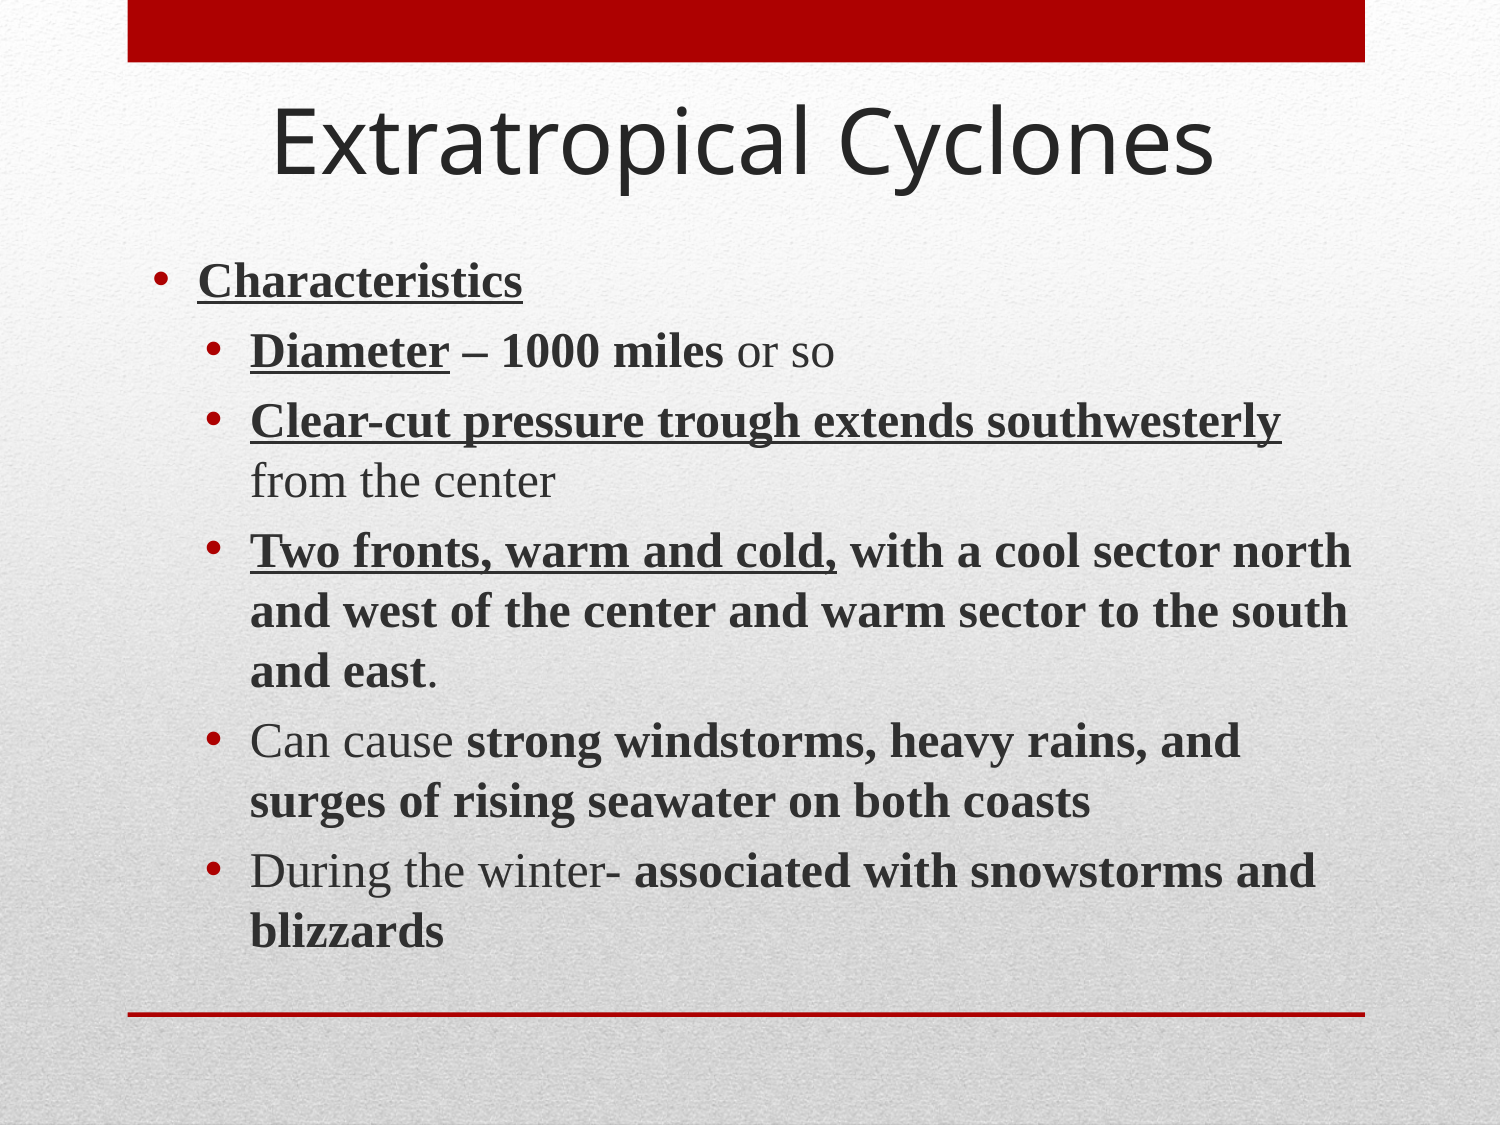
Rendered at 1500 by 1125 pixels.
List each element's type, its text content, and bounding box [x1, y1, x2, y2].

list Characteristics Diameter – 1000 miles or so Clear-cut pressure trough extends southwesterly from the center Two fronts, warm and cold, with a cool sector north and west of the center and warm sector to the south and east. Can cause strong windstorms, heavy rains, and surges of rising seawater on both coasts During the winter- associated with snowstorms and blizzards [137, 200, 1375, 1006]
title Extratropical Cyclones [174, 12, 1313, 200]
